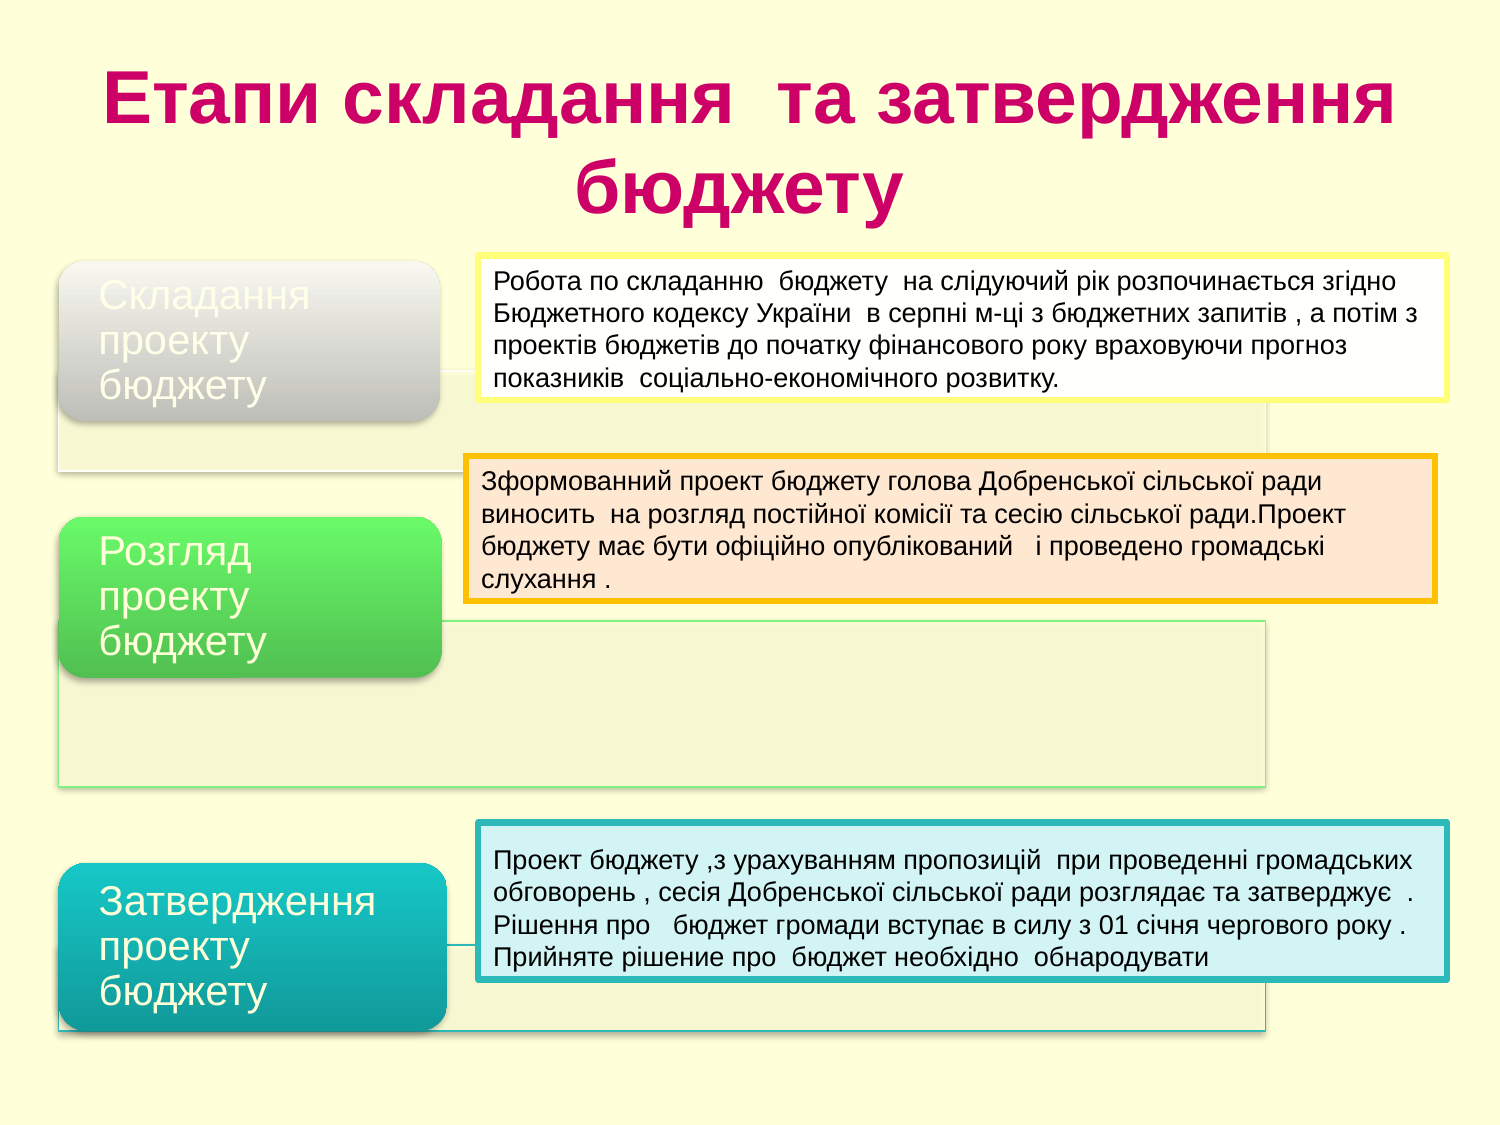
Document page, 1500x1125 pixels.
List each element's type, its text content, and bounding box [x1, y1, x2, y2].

text_box Робота по складанню бюджету на слідуючий рік розпочинається згідно Бюджетного кодексу України в серпні м-ці з бюджетних запитів , а потім з проектів бюджетів до початку фінансового року враховуючи прогноз показників соціально-економічного розвитку. [1270, 255, 1447, 401]
text_box Зформованний проект бюджету голова Добренської сільської ради виносить на розгляд постійної комісії та сесію сільської ради.Проект бюджету має бути офіційно опублікований і проведено громадські слухання . [1270, 456, 1435, 601]
title Етапи складання та затвердження бюджету [74, 44, 1426, 233]
text_box Проект бюджету ,з урахуванням пропозицій при проведенні громадських обговорень , сесія Добренської сільської ради розглядає та затверджує . Рішення про бюджет громади вступає в силу з 01 січня чергового року . Прийняте рішение про бюджет необхідно обнародувати [1270, 822, 1448, 980]
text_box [58, 245, 1266, 1032]
